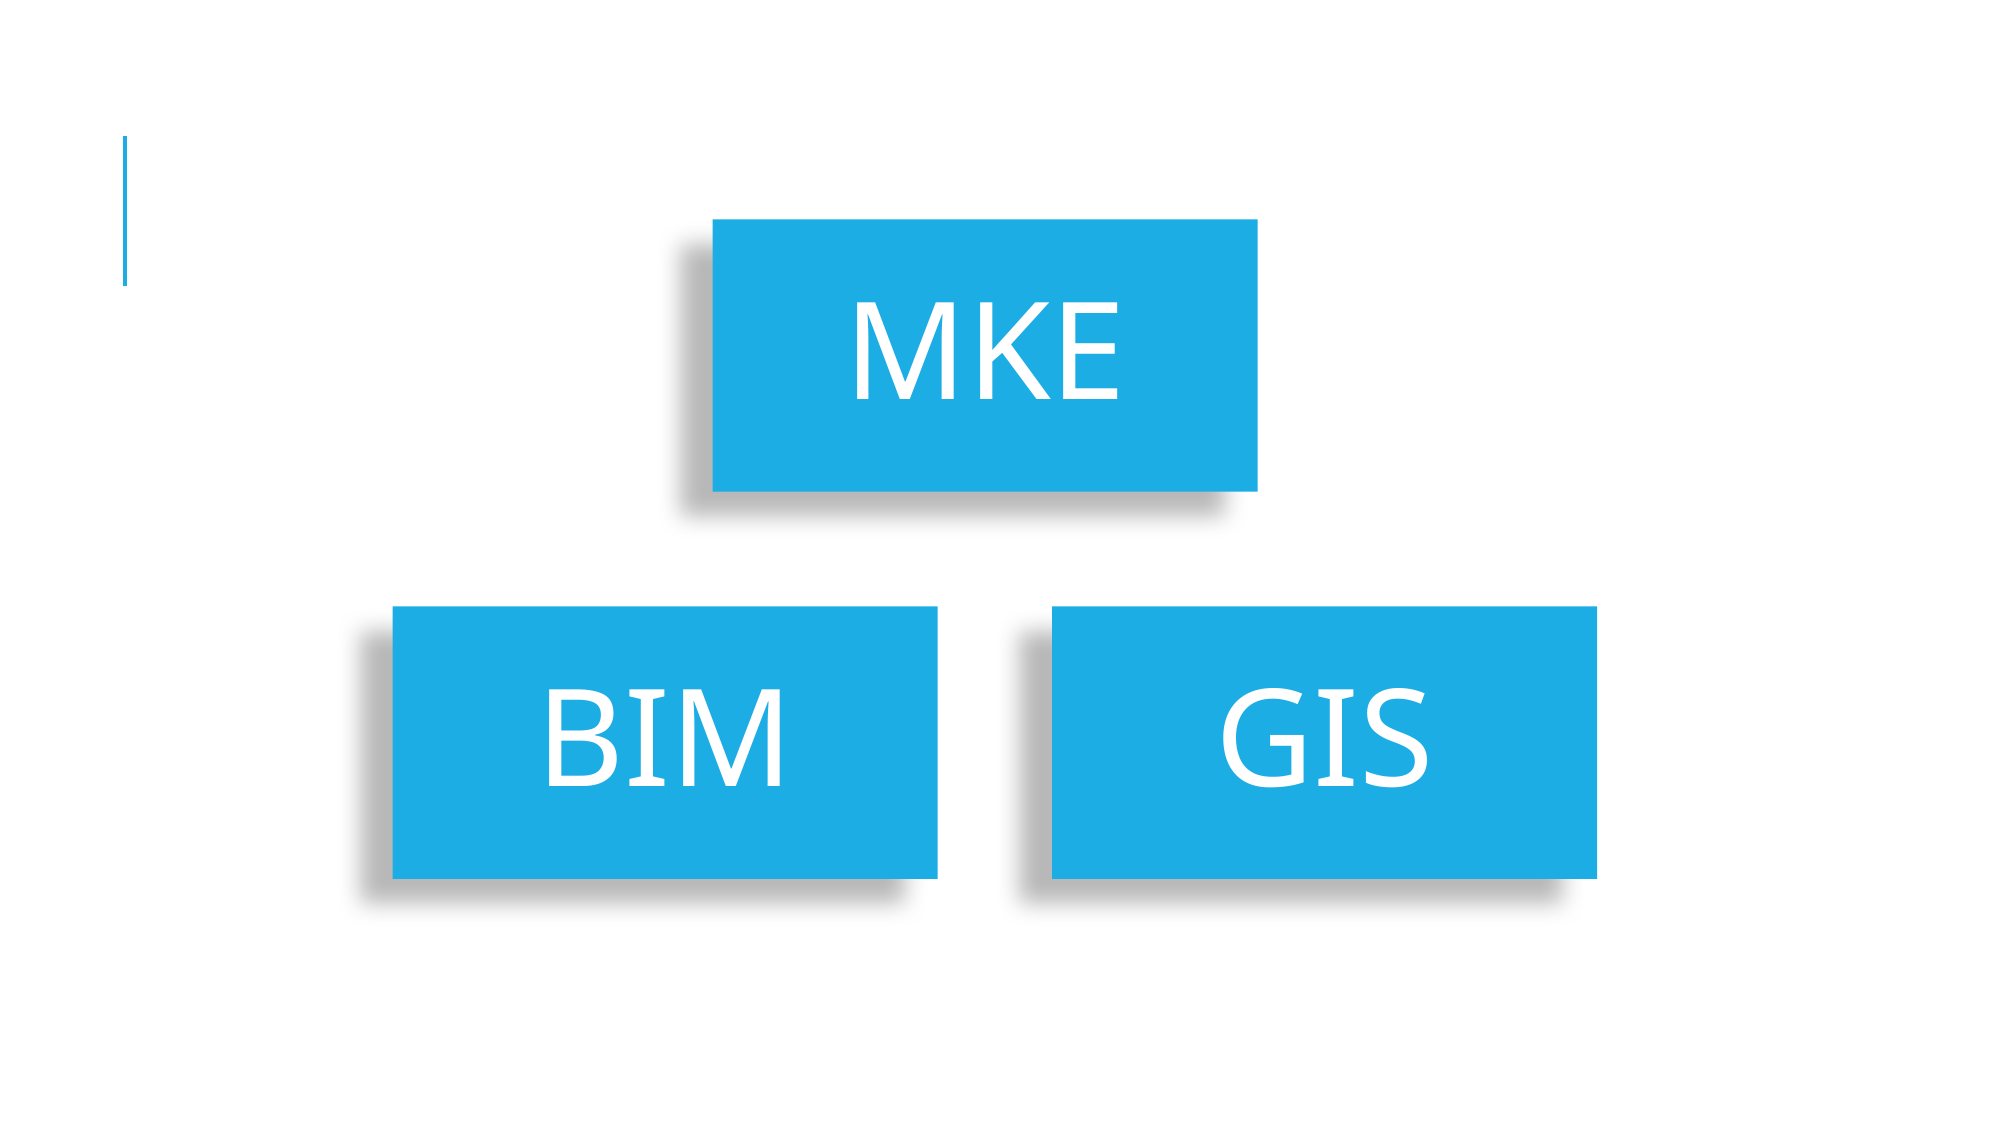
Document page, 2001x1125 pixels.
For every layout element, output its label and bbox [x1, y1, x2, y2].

list [197, 219, 1793, 880]
